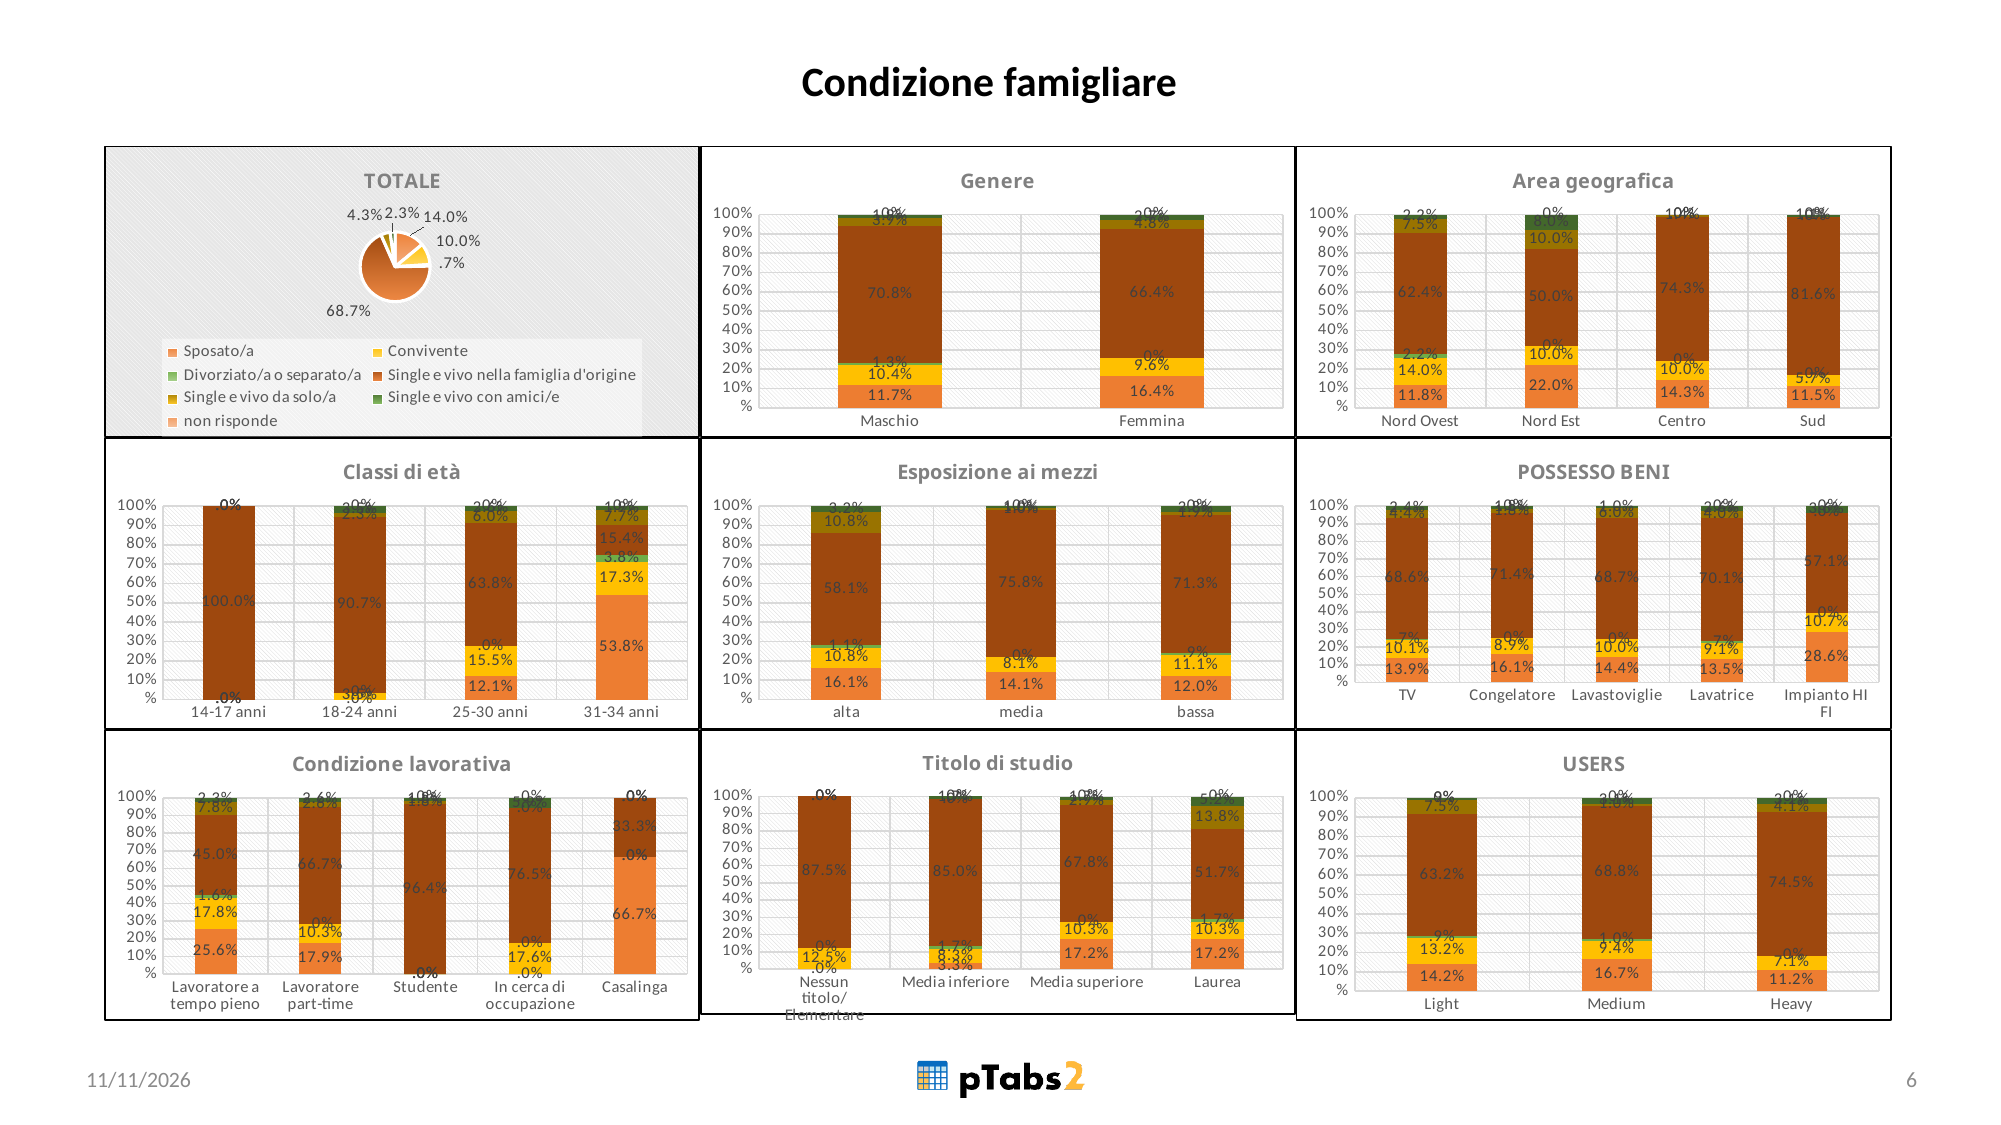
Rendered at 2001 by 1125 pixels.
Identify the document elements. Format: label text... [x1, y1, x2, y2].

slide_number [70, 1055, 512, 1103]
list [913, 1058, 1087, 1100]
chart [104, 145, 1892, 1021]
title Condizione famigliare [104, 52, 1875, 115]
slide_number 6 [1482, 1055, 1933, 1103]
